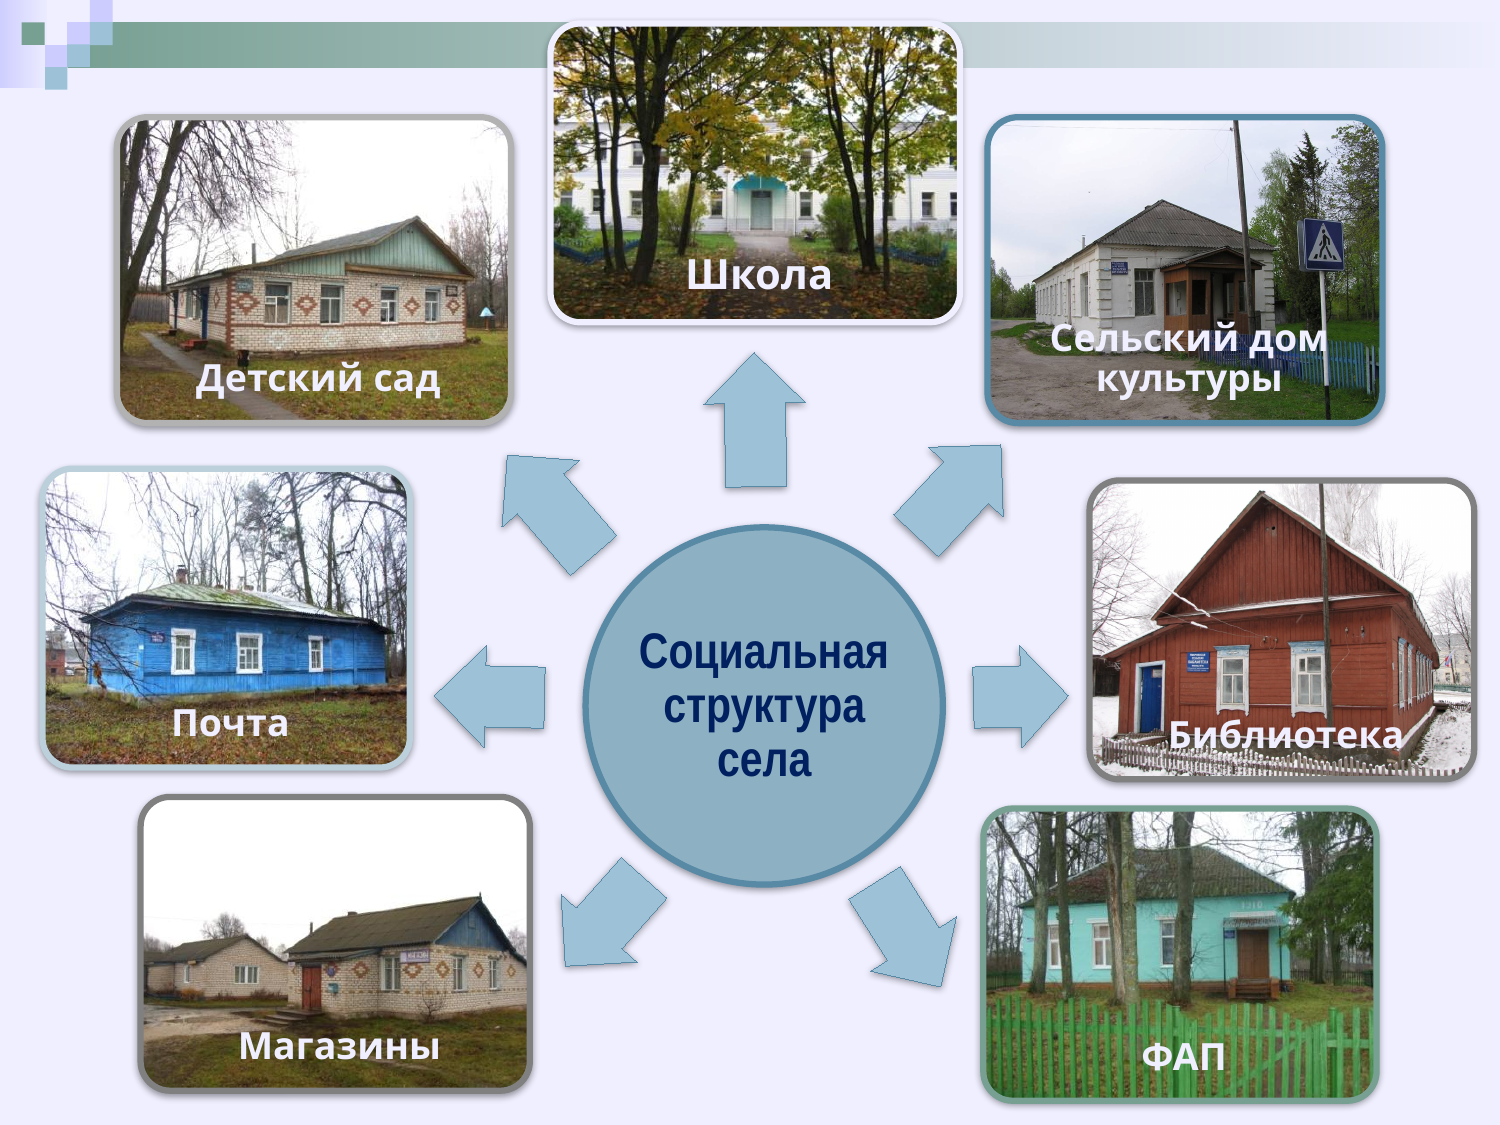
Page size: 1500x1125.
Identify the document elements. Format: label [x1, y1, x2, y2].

text_box [34, 23, 1477, 1125]
